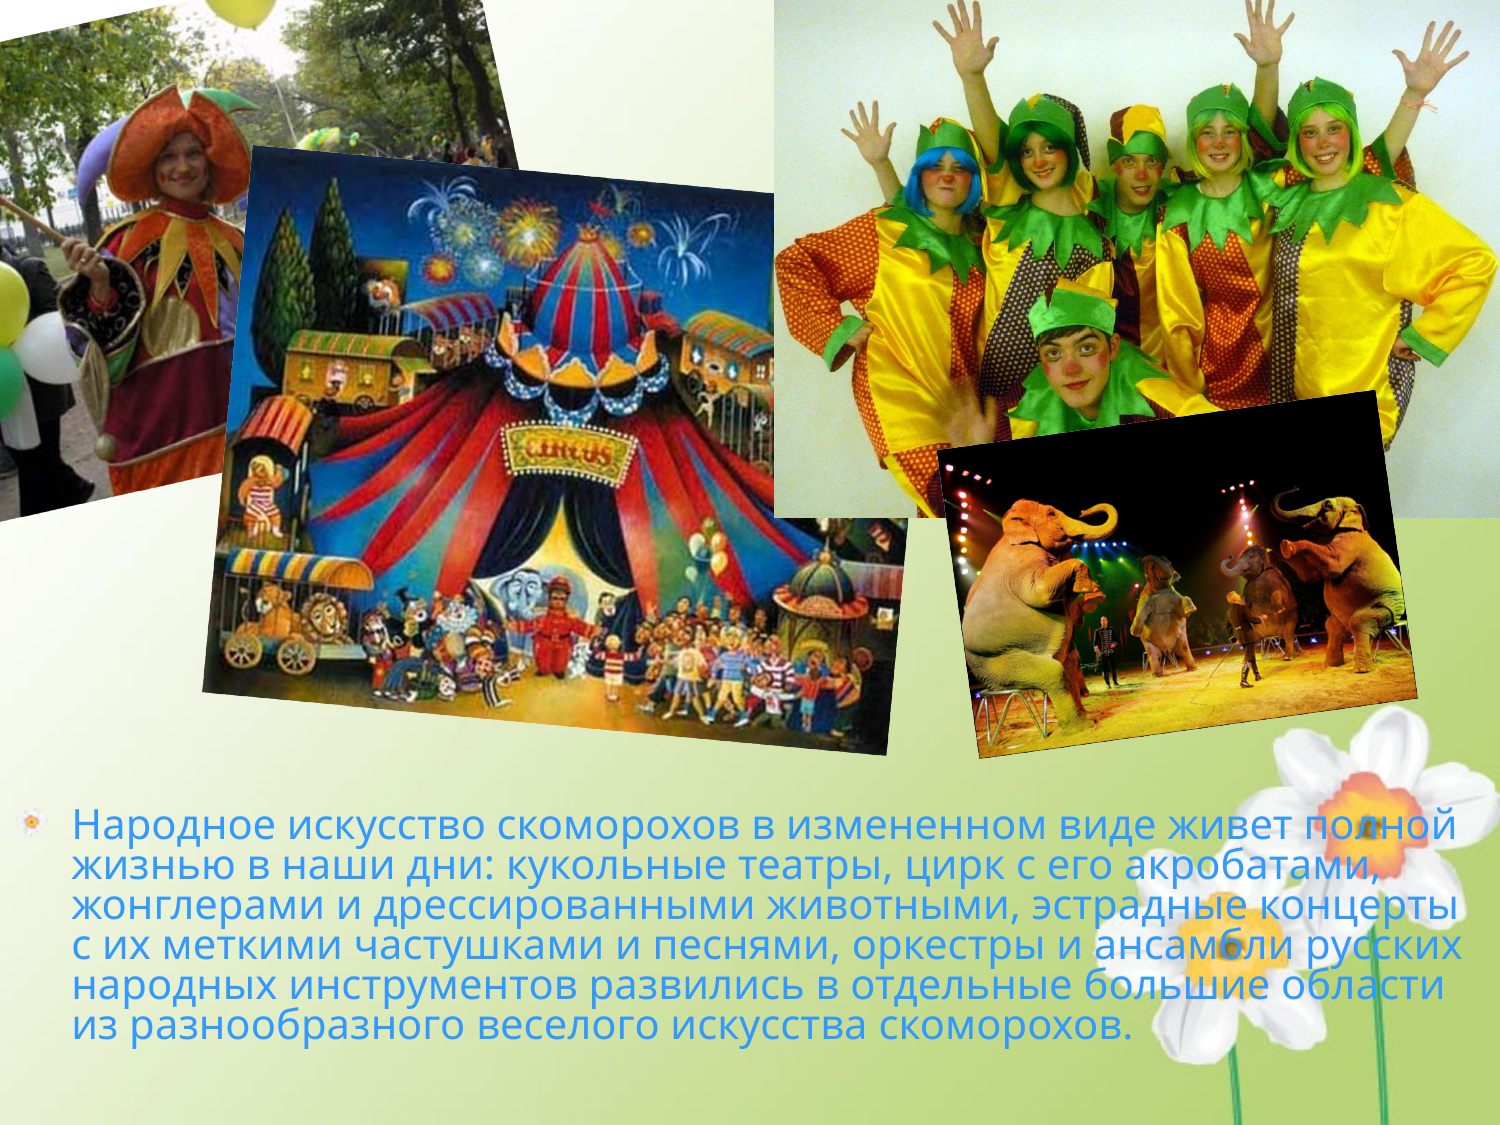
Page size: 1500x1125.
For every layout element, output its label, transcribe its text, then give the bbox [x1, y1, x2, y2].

list Народное искусство скоморохов в измененном виде живет полной жизнью в наши дни: кукольные театры, цирк с его акробатами, жонглерами и дрессированными животными, эстрадные концерты с их меткими частушками и песнями, оркестры и ансамбли русских народных инструментов развились в отдельные большие области из разнообразного веселого искусства скоморохов. [0, 799, 1500, 1125]
picture [0, 0, 1500, 799]
picture [15, 807, 48, 837]
